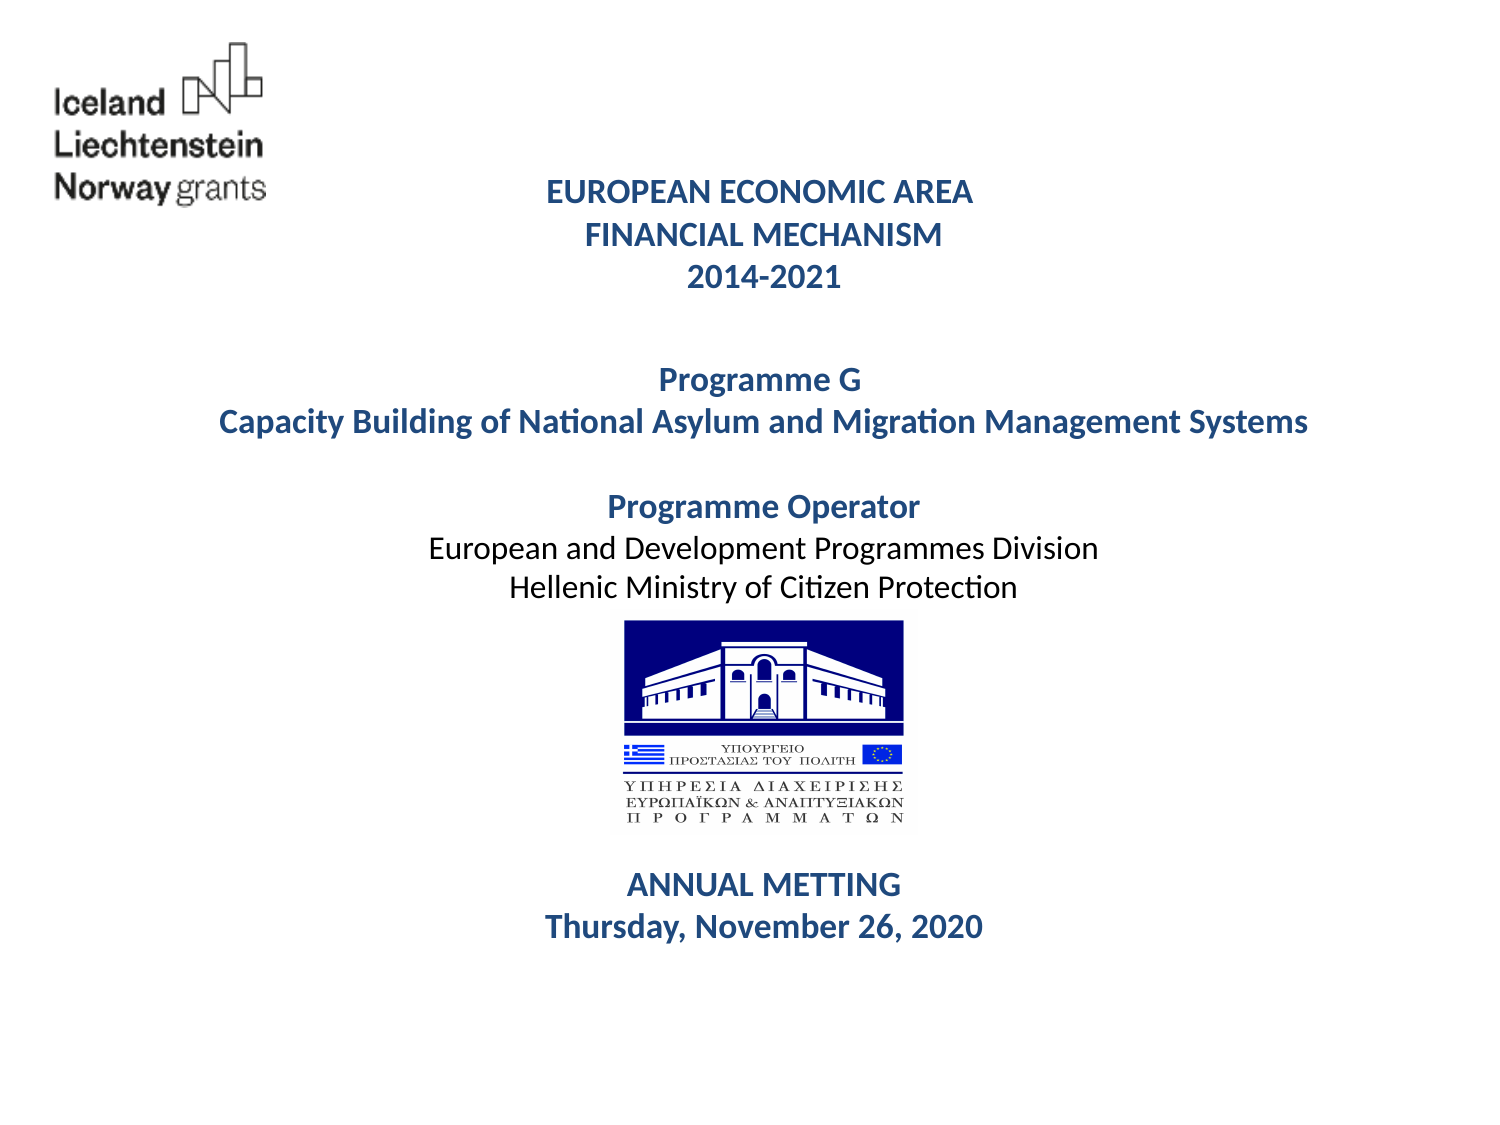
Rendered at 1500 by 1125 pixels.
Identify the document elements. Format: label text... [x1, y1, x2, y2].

text_box EUROPEAN ECONOMIC AREA FINANCIAL MECHANISM 2014-2021 Programme G Capacity Building of National Asylum and Migration Management Systems Programme Operator European and Development Programmes Division Hellenic Ministry of Citizen Protection ANNUAL METTING Thursday, November 26, 2020 [126, 160, 1402, 954]
picture [52, 42, 266, 209]
picture [610, 609, 918, 835]
